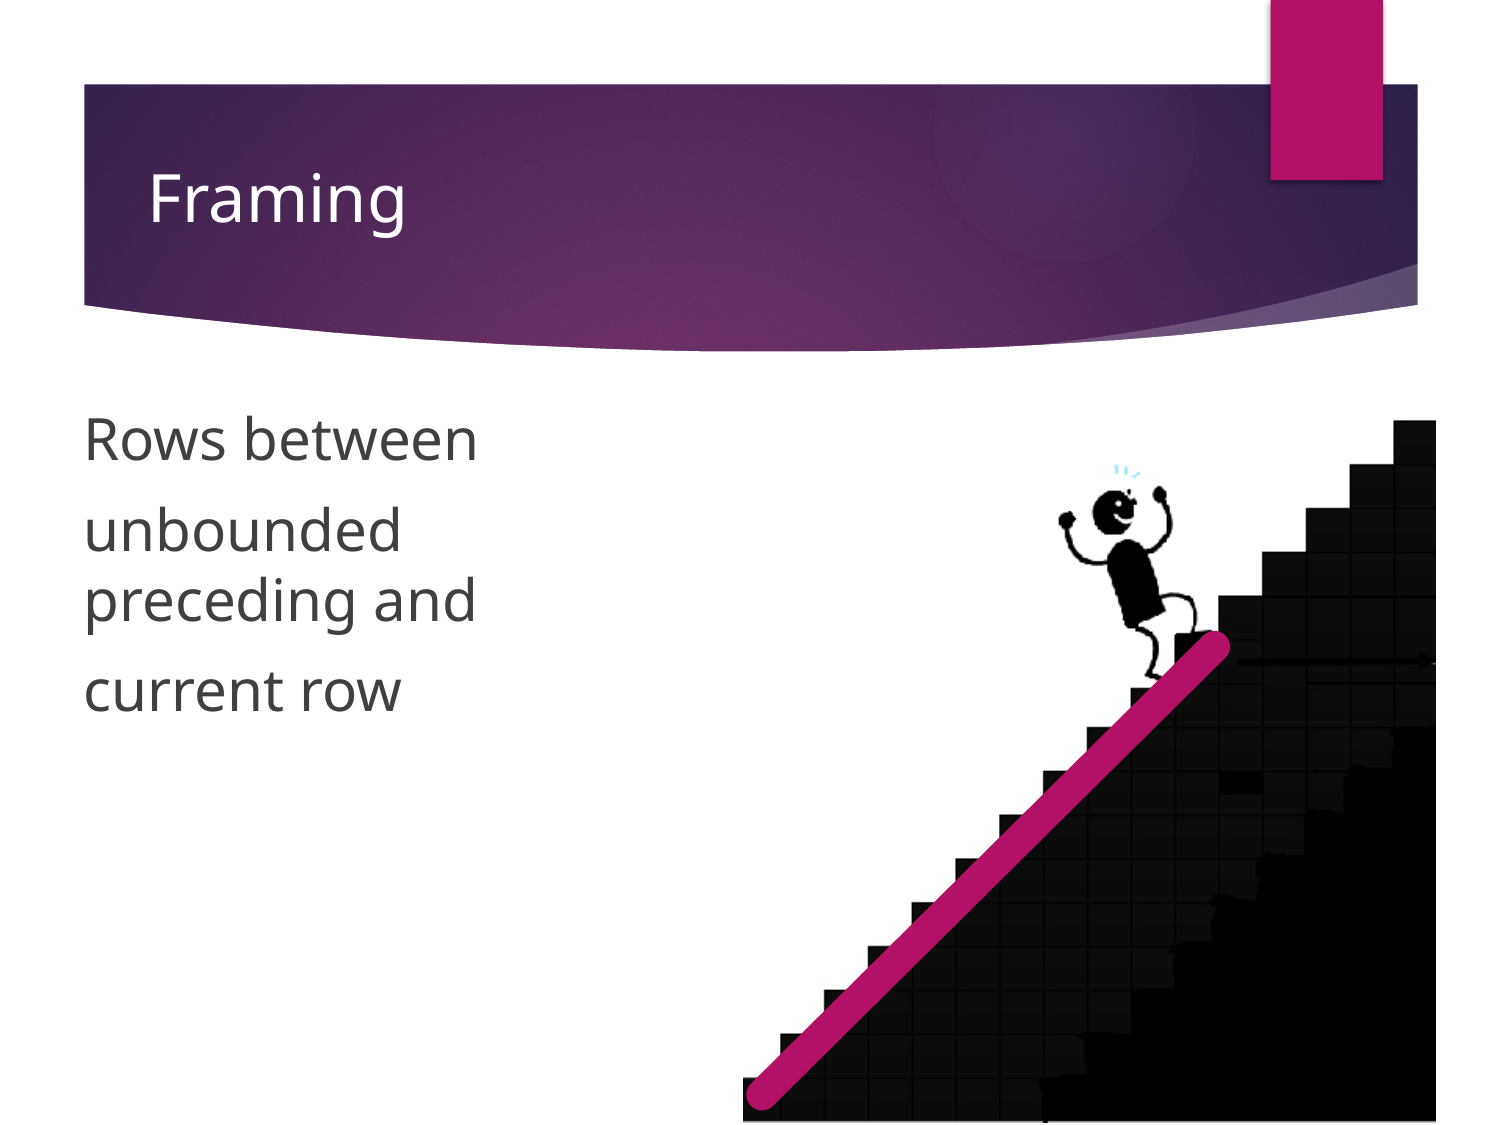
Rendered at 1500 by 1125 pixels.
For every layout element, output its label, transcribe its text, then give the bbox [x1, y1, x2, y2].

list Rows between unbounded preceding and current row [68, 394, 737, 1125]
picture [743, 369, 1437, 1123]
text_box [761, 646, 1215, 1095]
title Framing [132, 139, 1483, 252]
